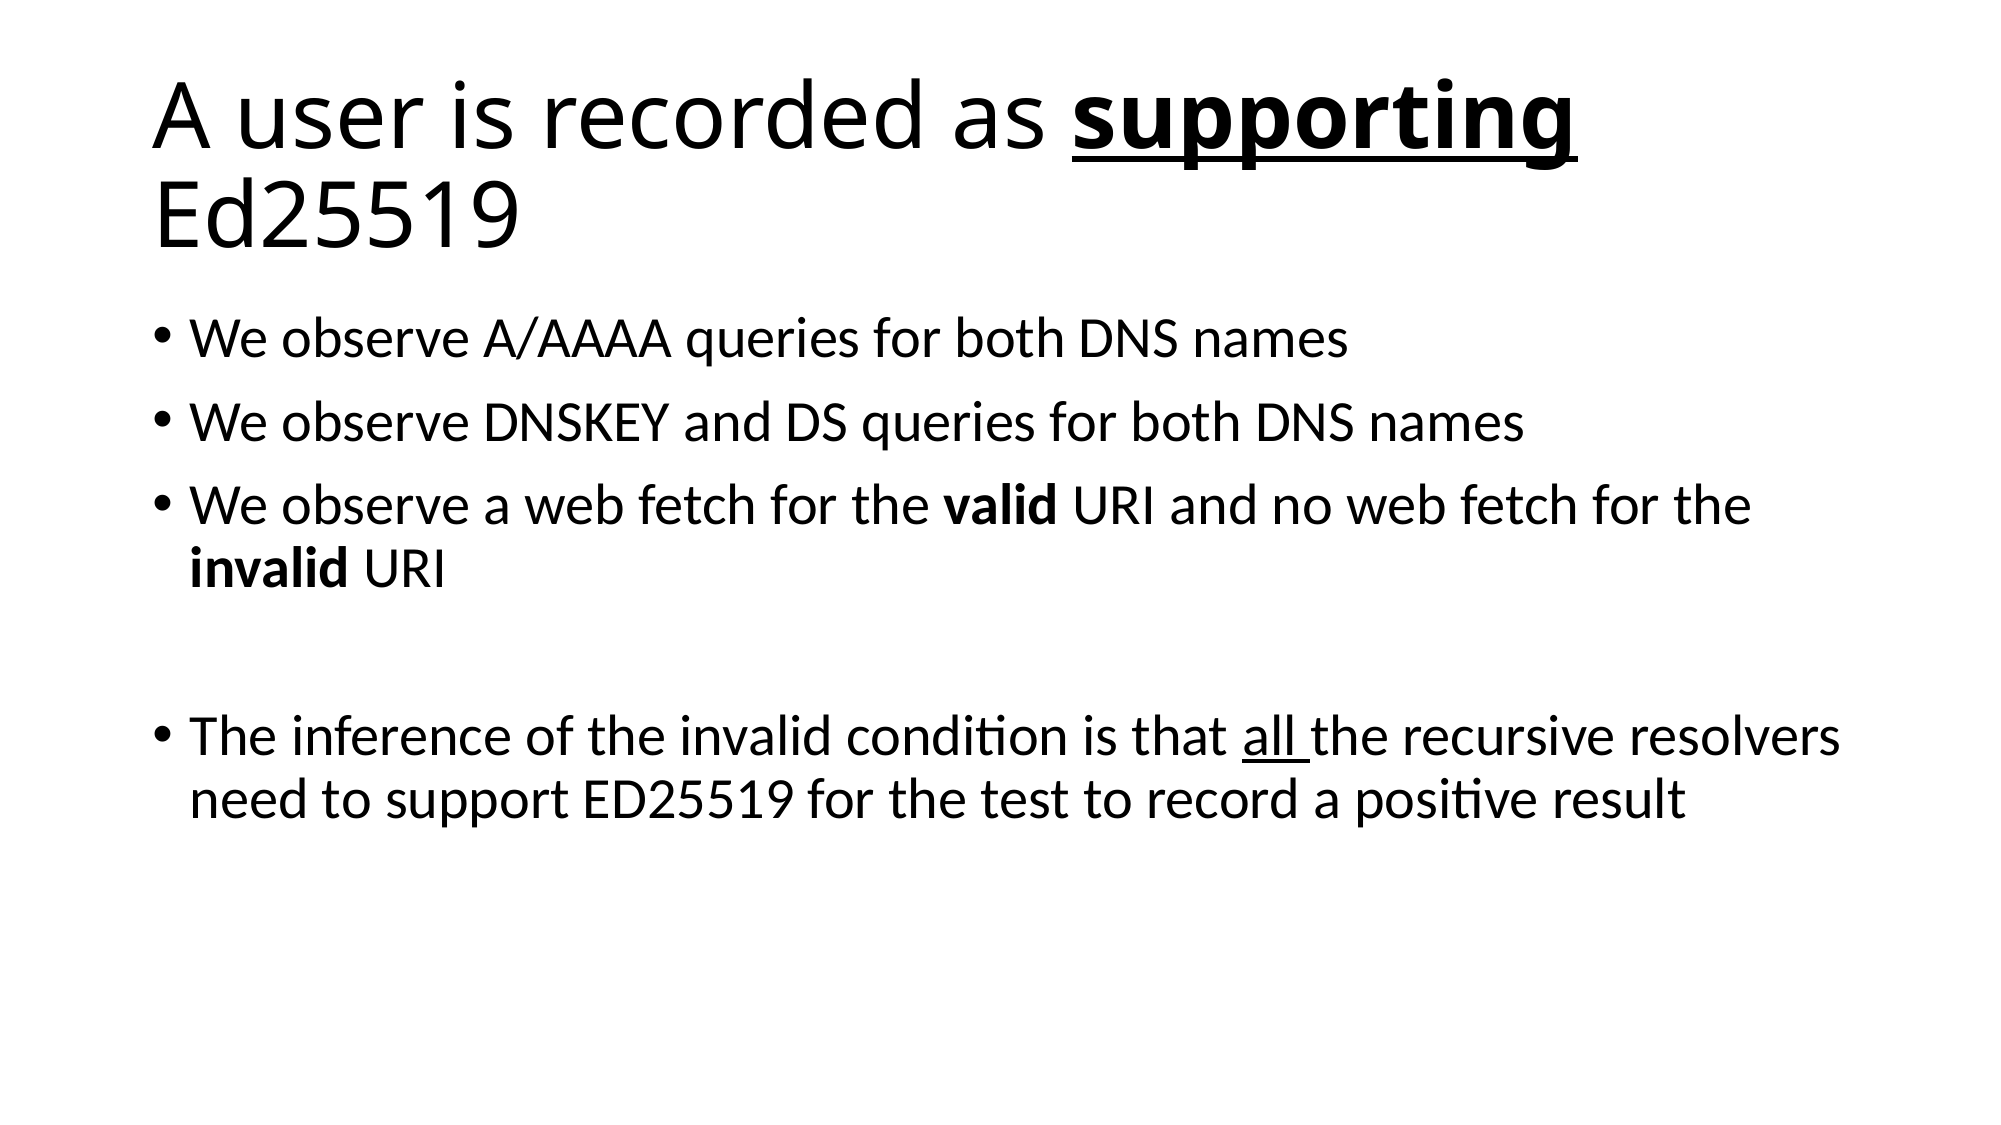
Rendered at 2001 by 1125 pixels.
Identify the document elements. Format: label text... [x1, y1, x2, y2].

title A user is recorded as supporting Ed25519 [137, 59, 1863, 278]
list We observe A/AAAA queries for both DNS names We observe DNSKEY and DS queries for both DNS names We observe a web fetch for the valid URI and no web fetch for the invalid URI The inference of the invalid condition is that all the recursive resolvers need to support ED25519 for the test to record a positive result [137, 299, 1863, 1014]
